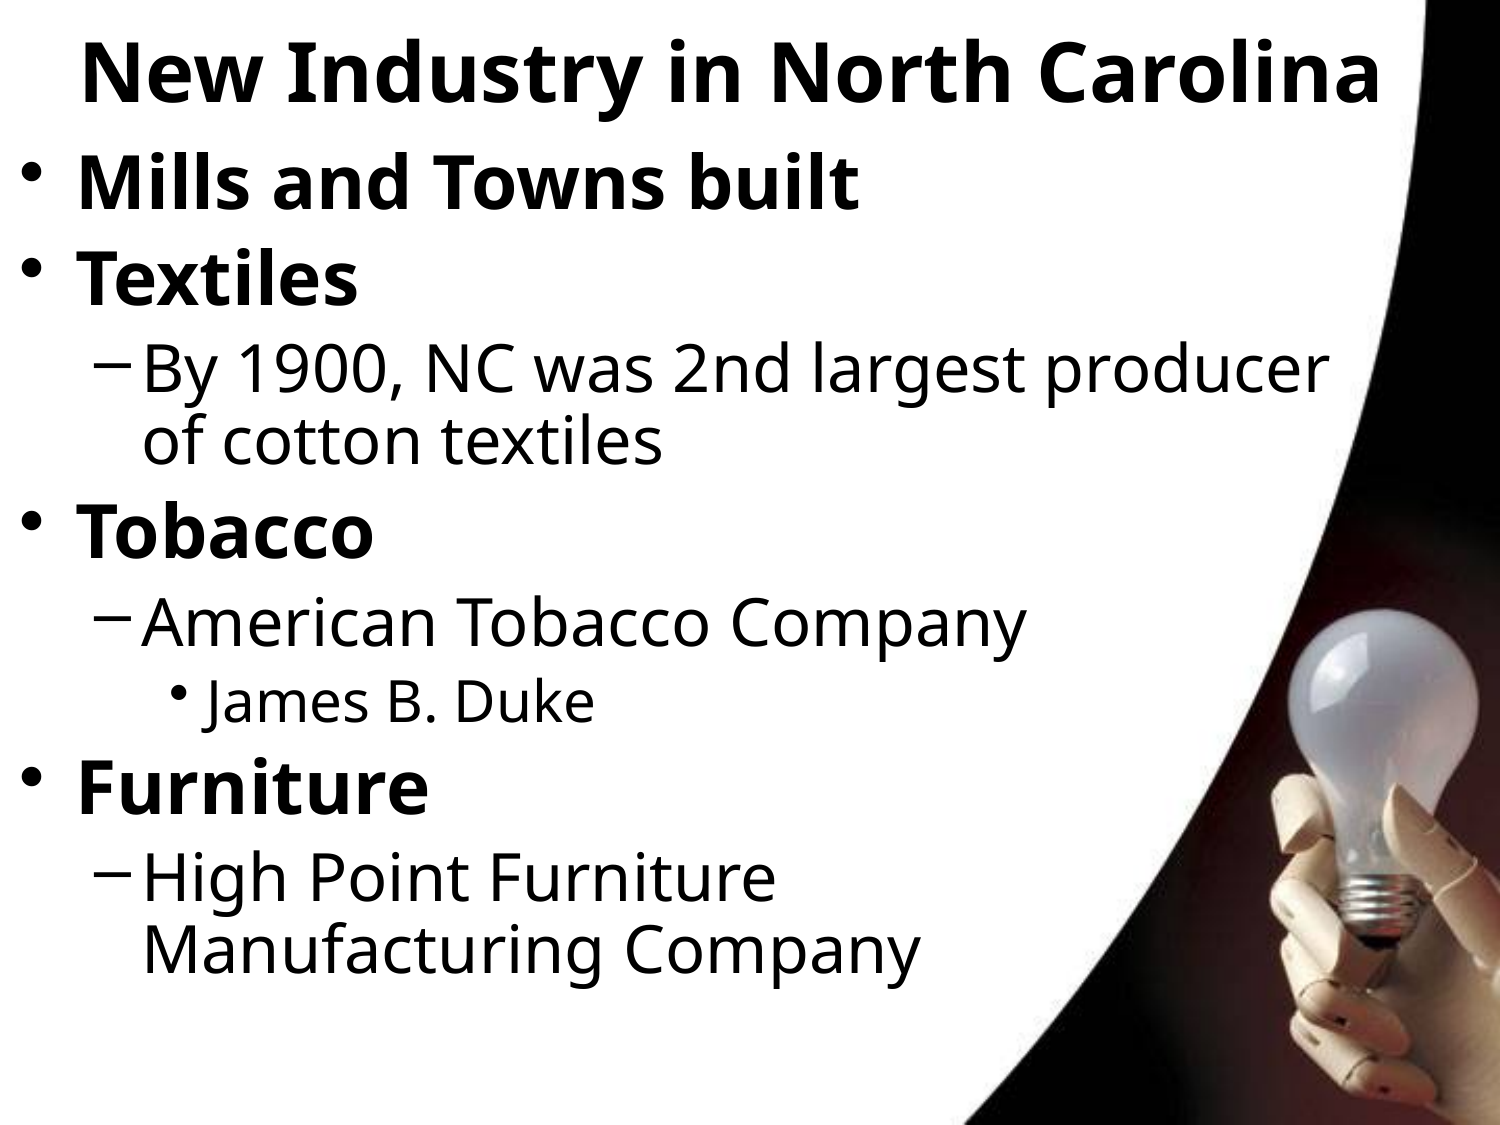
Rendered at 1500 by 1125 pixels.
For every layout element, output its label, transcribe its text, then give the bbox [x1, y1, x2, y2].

list Mills and Towns built Textiles By 1900, NC was 2nd largest producer of cotton textiles Tobacco American Tobacco Company James B. Duke Furniture High Point Furniture Manufacturing Company [4, 137, 1379, 1063]
picture [0, 0, 1500, 1125]
title New Industry in North Carolina [13, 0, 1450, 163]
